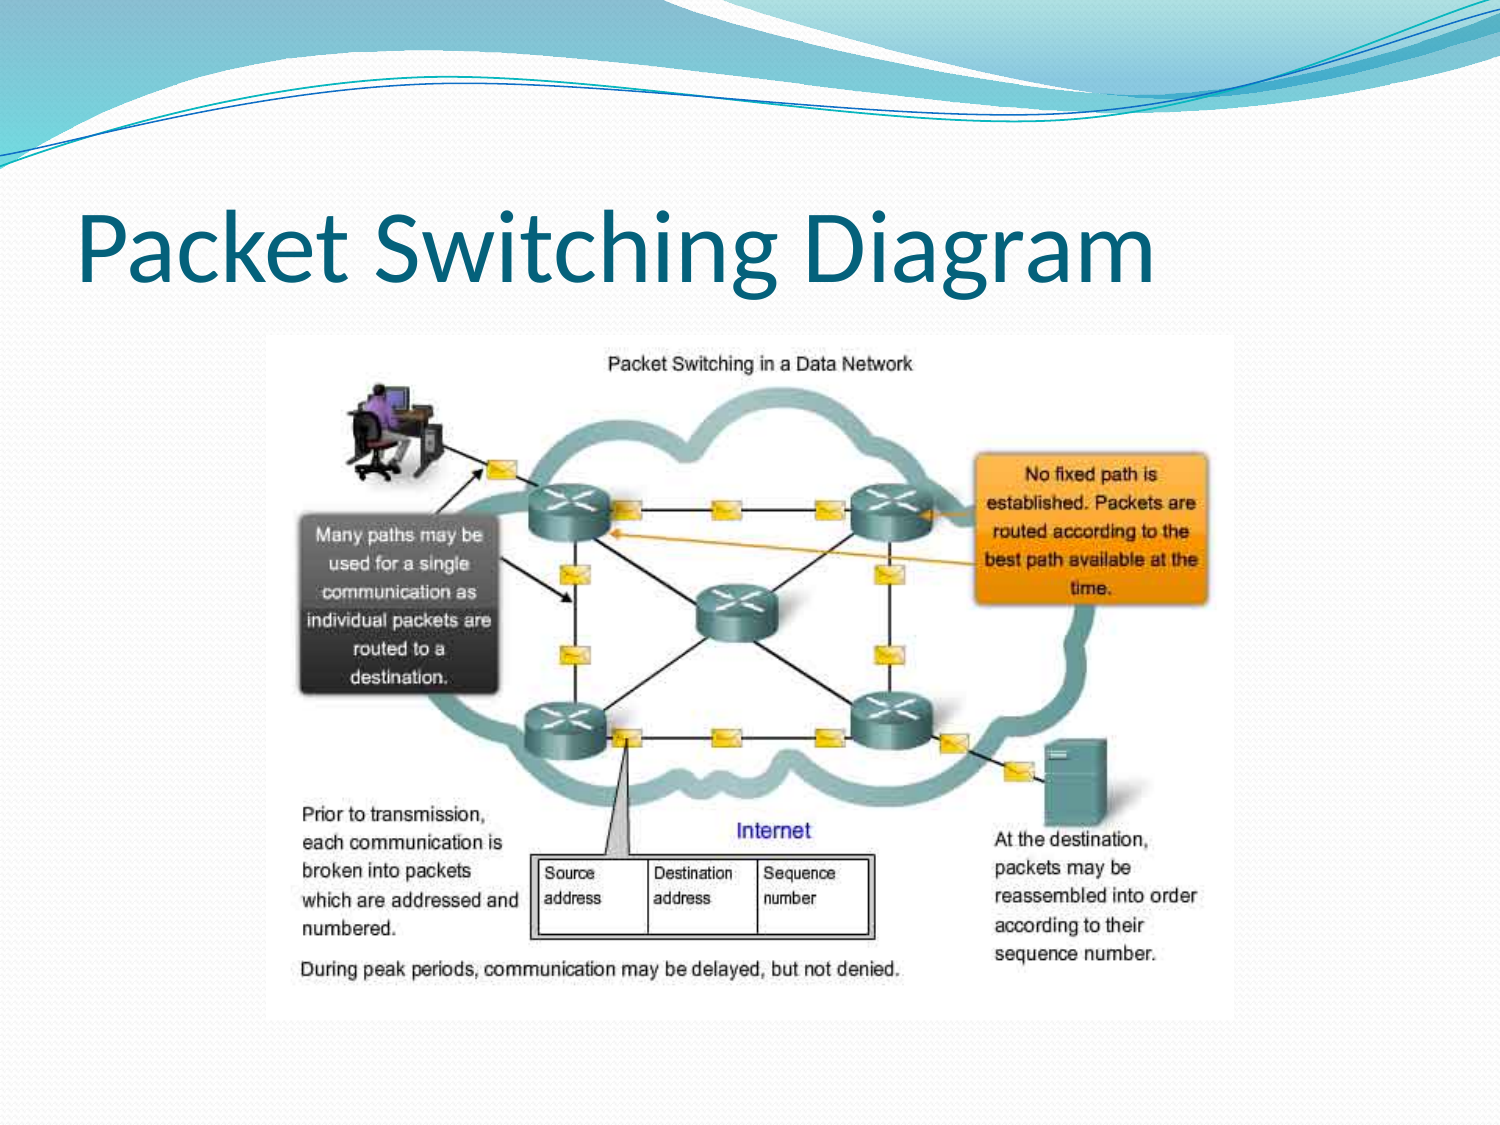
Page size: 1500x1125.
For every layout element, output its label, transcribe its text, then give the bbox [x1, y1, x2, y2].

title Packet Switching Diagram [75, 115, 1425, 303]
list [266, 335, 1234, 1020]
